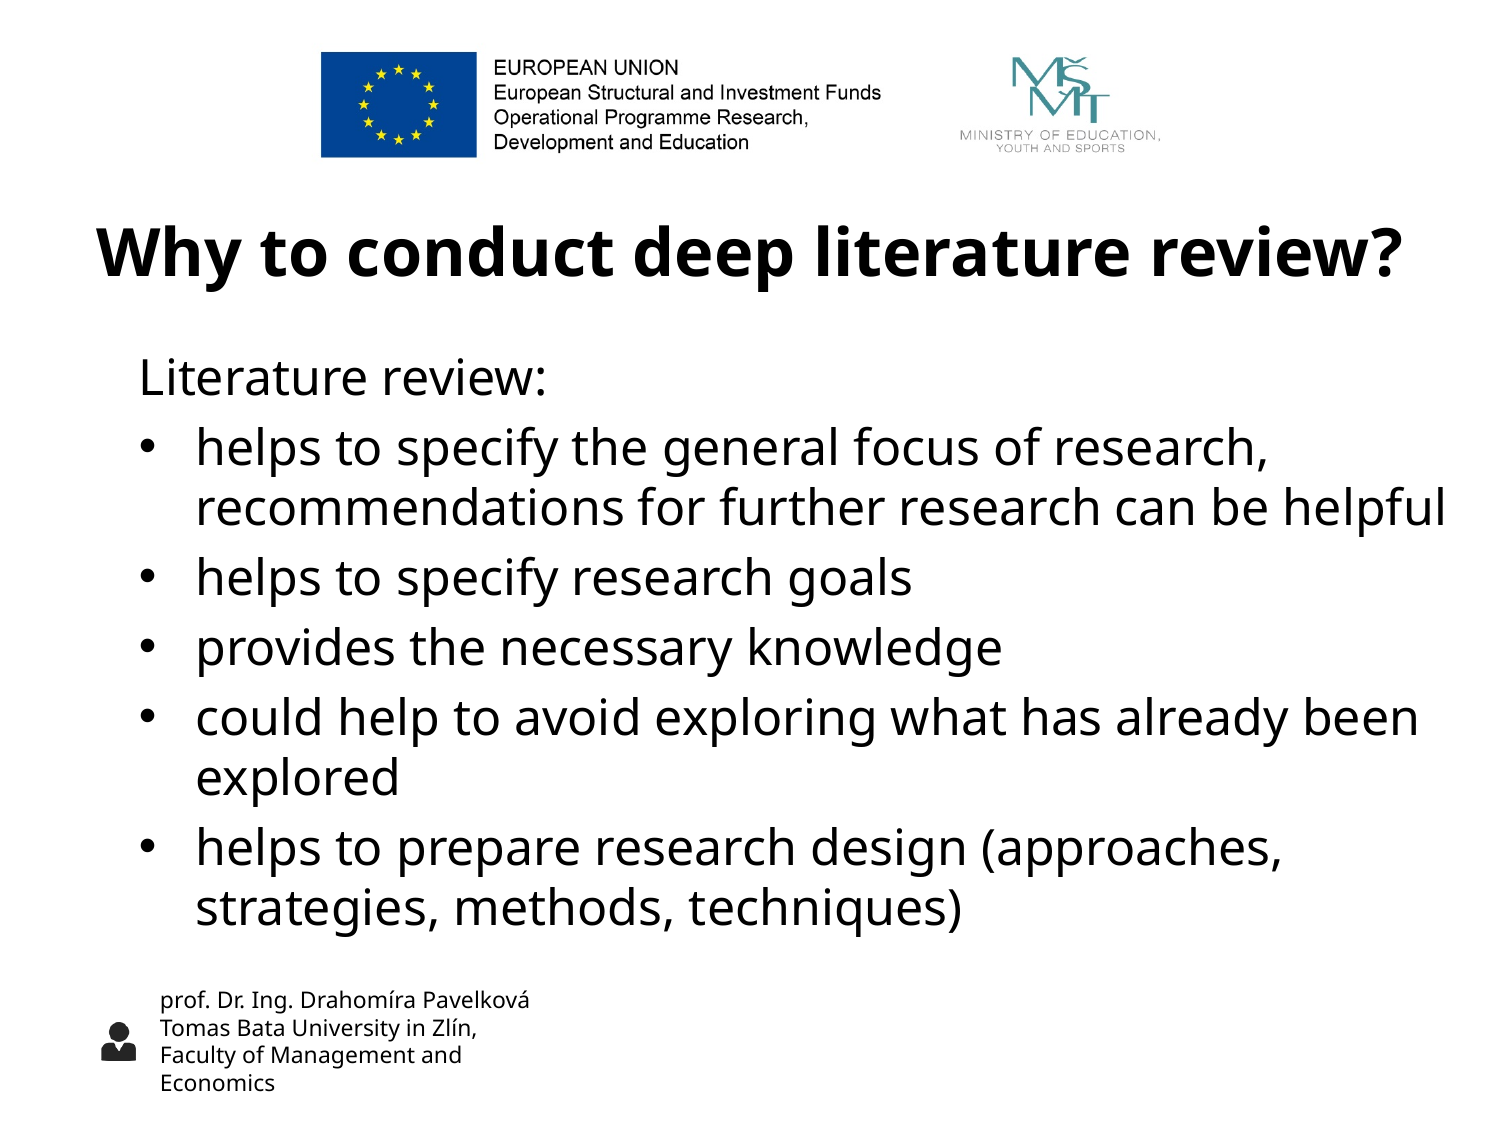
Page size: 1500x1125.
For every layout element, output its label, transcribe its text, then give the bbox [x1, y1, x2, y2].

title Why to conduct deep literature review? [75, 196, 1425, 303]
footer prof. Dr. Ing. Drahomíra Pavelková Tomas Bata University in Zlín, Faculty of Management and Economics [145, 999, 550, 1083]
picture [101, 1021, 136, 1062]
list Literature review: helps to specify the general focus of research, recommendations for further research can be helpful helps to specify research goals provides the necessary knowledge could help to avoid exploring what has already been explored helps to prepare research design (approaches, strategies, methods, techniques) [123, 338, 1469, 1006]
picture [268, 0, 1212, 210]
